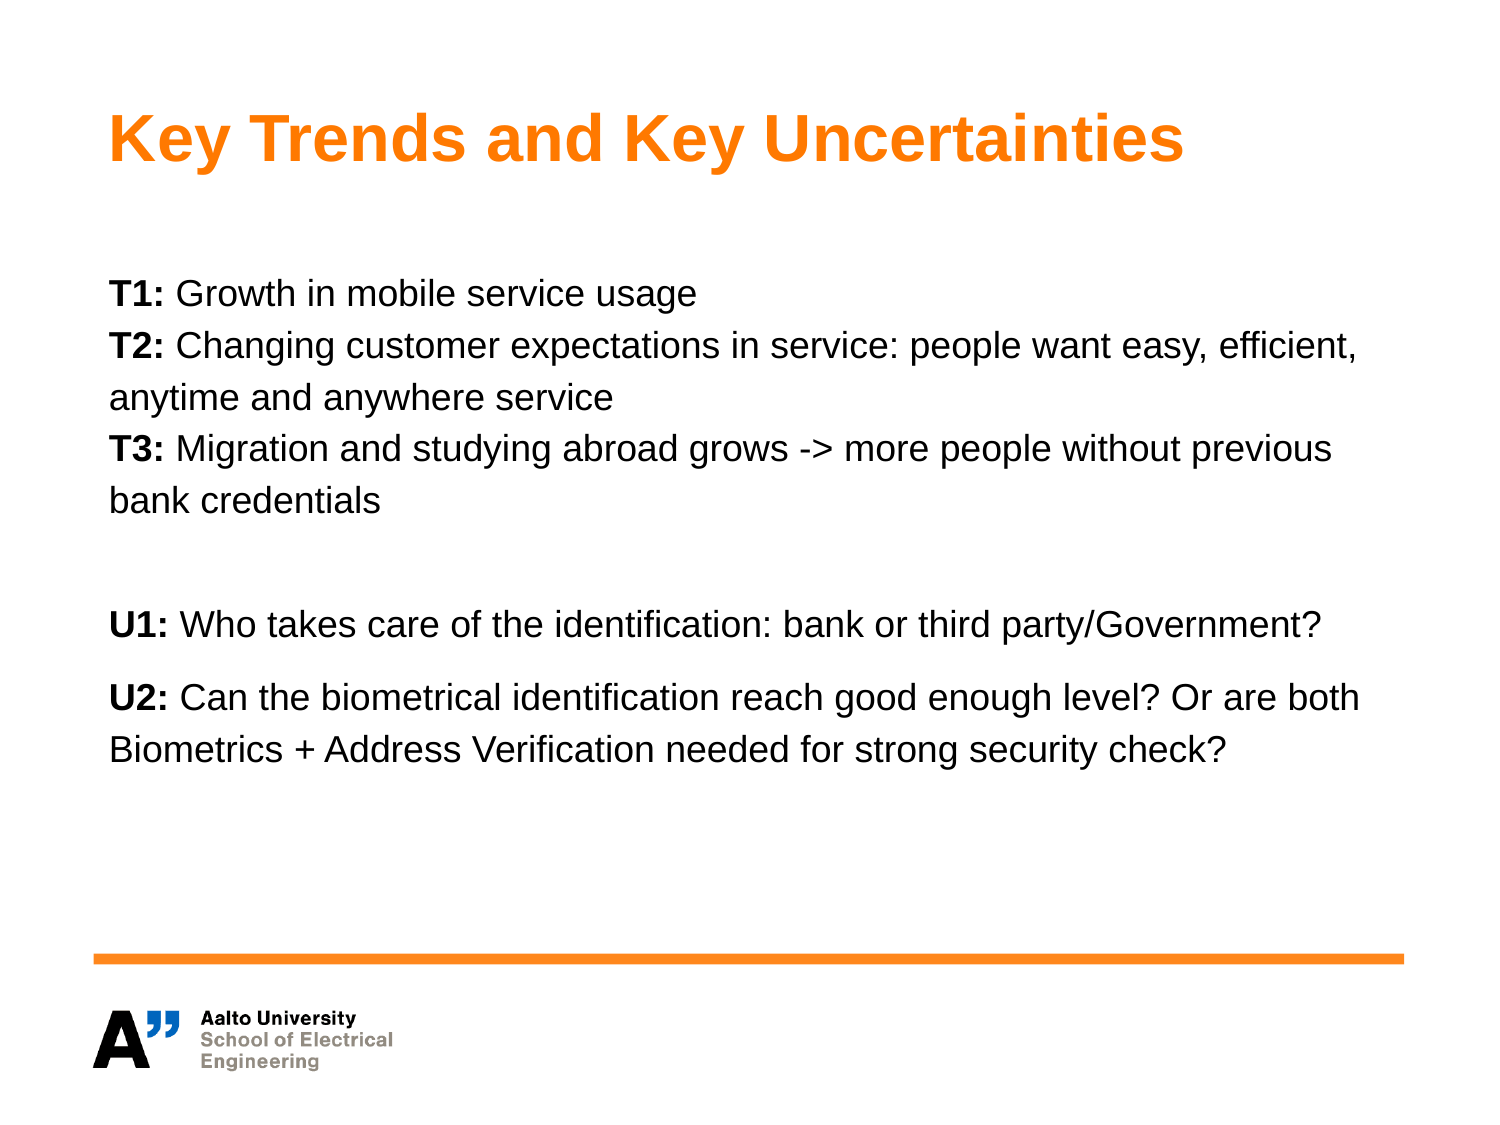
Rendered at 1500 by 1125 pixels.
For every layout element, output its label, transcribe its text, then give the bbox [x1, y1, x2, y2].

picture [35, 953, 449, 1125]
title Key Trends and Key Uncertainties [94, 80, 1405, 247]
list T1: Growth in mobile service usage T2: Changing customer expectations in service: people want easy, efficient, anytime and anywhere service T3: Migration and studying abroad grows -> more people without previous bank credentials U1: Who takes care of the identification: bank or third party/Government? U2: Can the biometrical identification reach good enough level? Or are both Biometrics + Address Verification needed for strong security check? [94, 247, 1405, 926]
